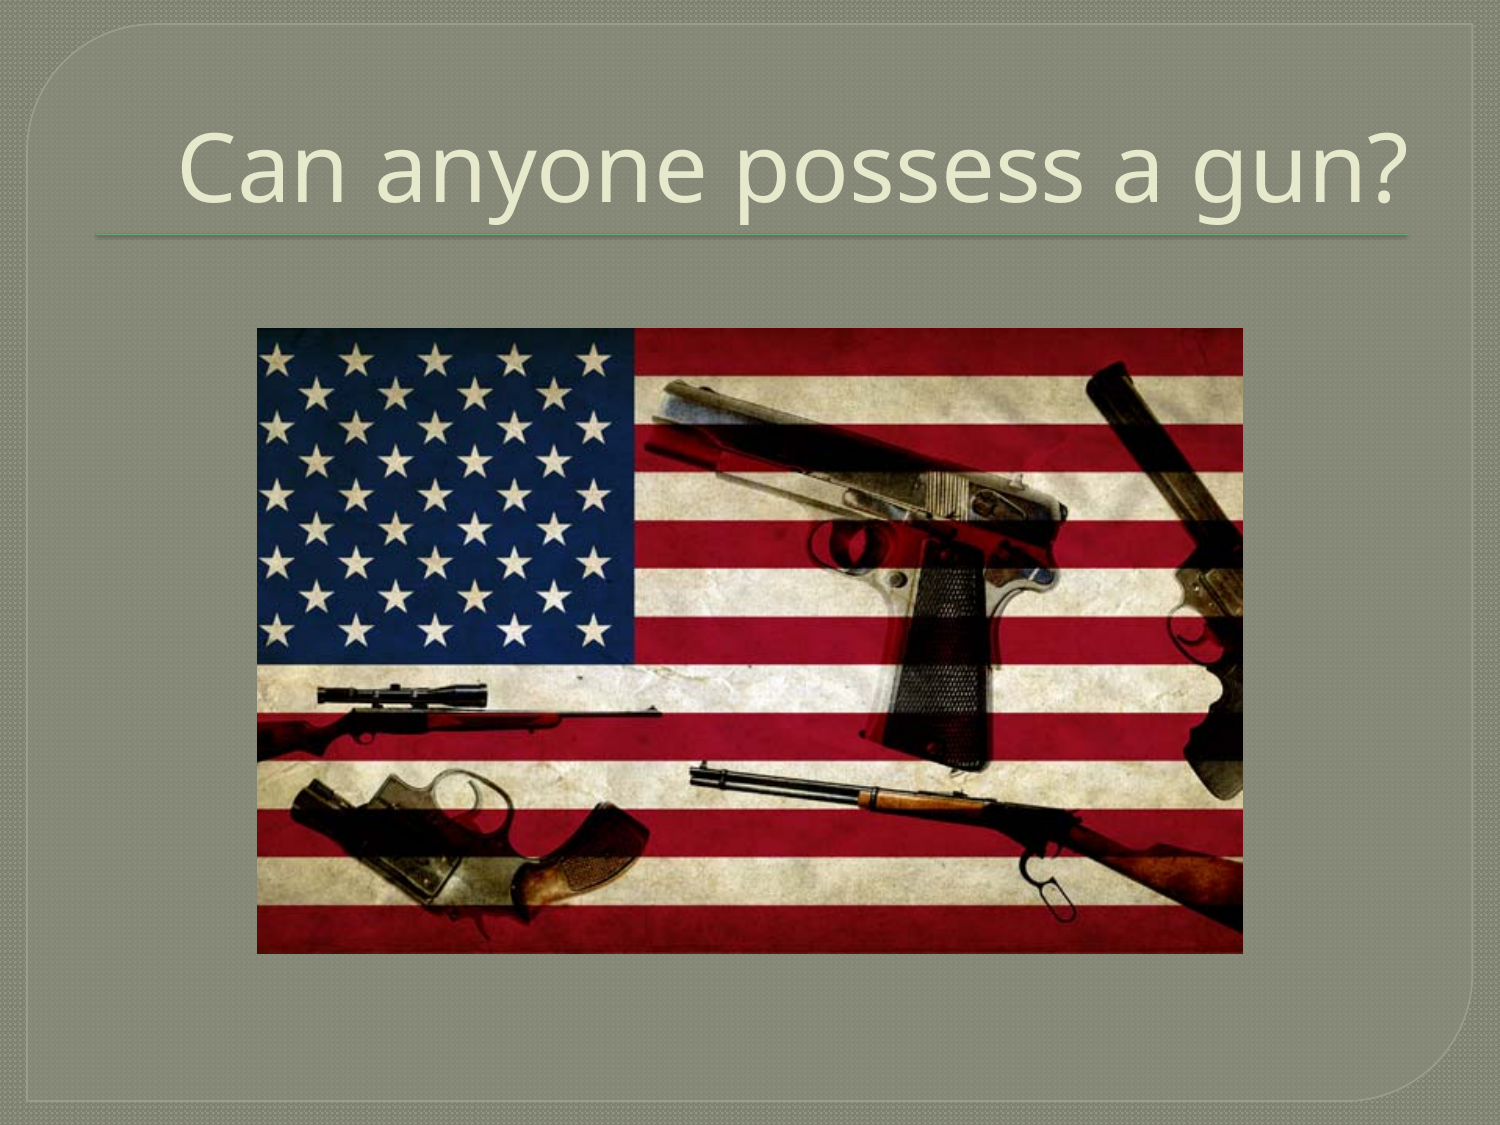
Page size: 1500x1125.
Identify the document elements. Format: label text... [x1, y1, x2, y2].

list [257, 328, 1243, 954]
title Can anyone possess a gun? [75, 41, 1425, 230]
